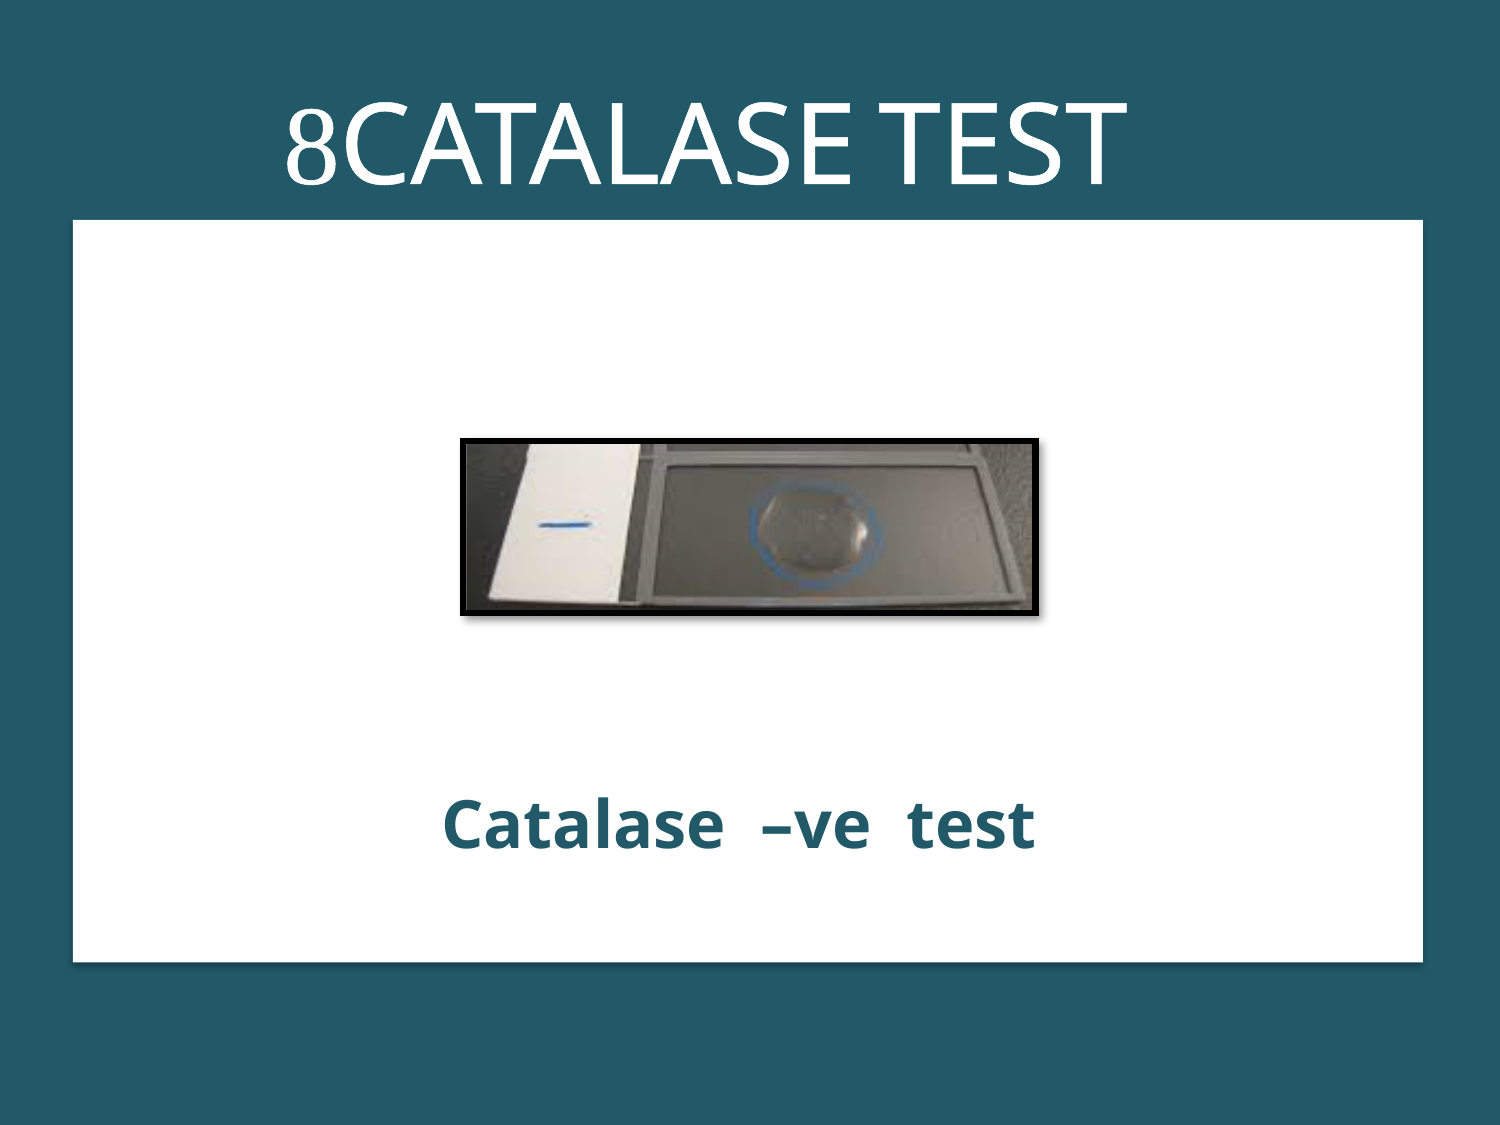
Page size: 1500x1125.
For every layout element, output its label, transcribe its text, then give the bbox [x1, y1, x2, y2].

list Catalase –ve test [72, 219, 1423, 963]
title CATALASE TEST [29, 45, 1425, 233]
picture [466, 444, 1033, 610]
